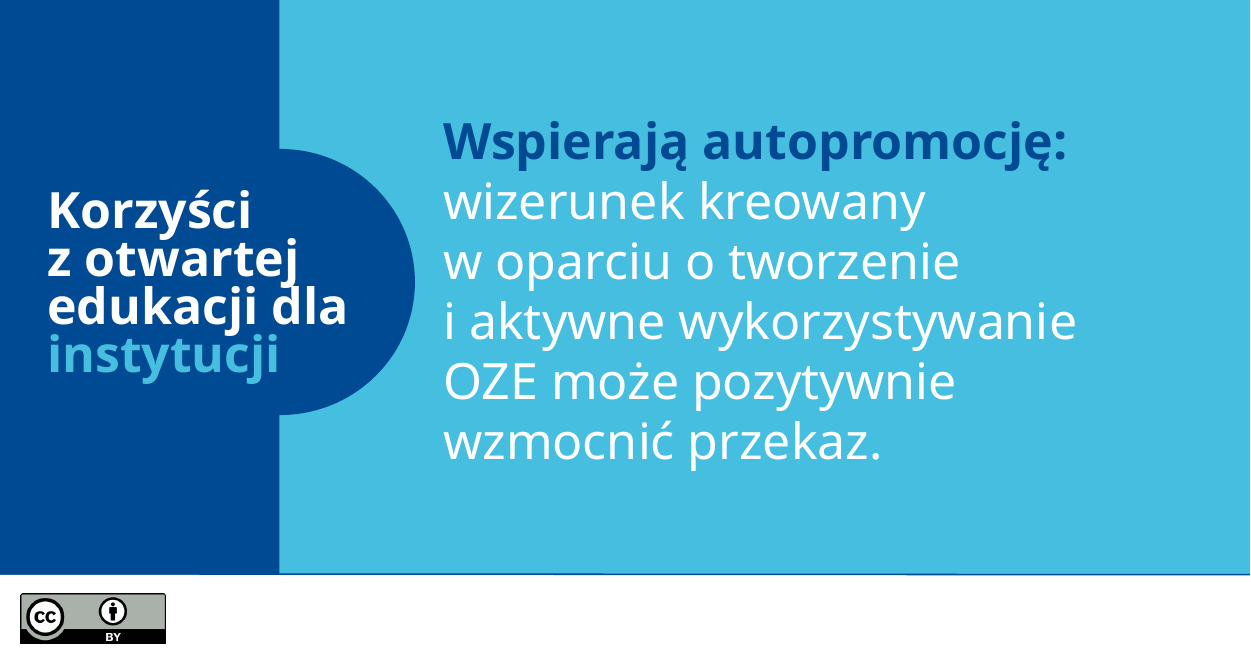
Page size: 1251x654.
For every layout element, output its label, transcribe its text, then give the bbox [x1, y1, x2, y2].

picture [20, 592, 166, 645]
text_box [0, 0, 280, 573]
text_box Wspierają autopromocję: wizerunek kreowany w oparciu o tworzenie i aktywne wykorzystywanie OZE może pozytywnie wzmocnić przekaz. [428, 94, 1178, 485]
text_box [212, 397, 348, 416]
text_box Korzyści z otwartej edukacji dla instytucji [32, 175, 415, 397]
text_box [0, 582, 1250, 654]
text_box [200, 148, 361, 175]
